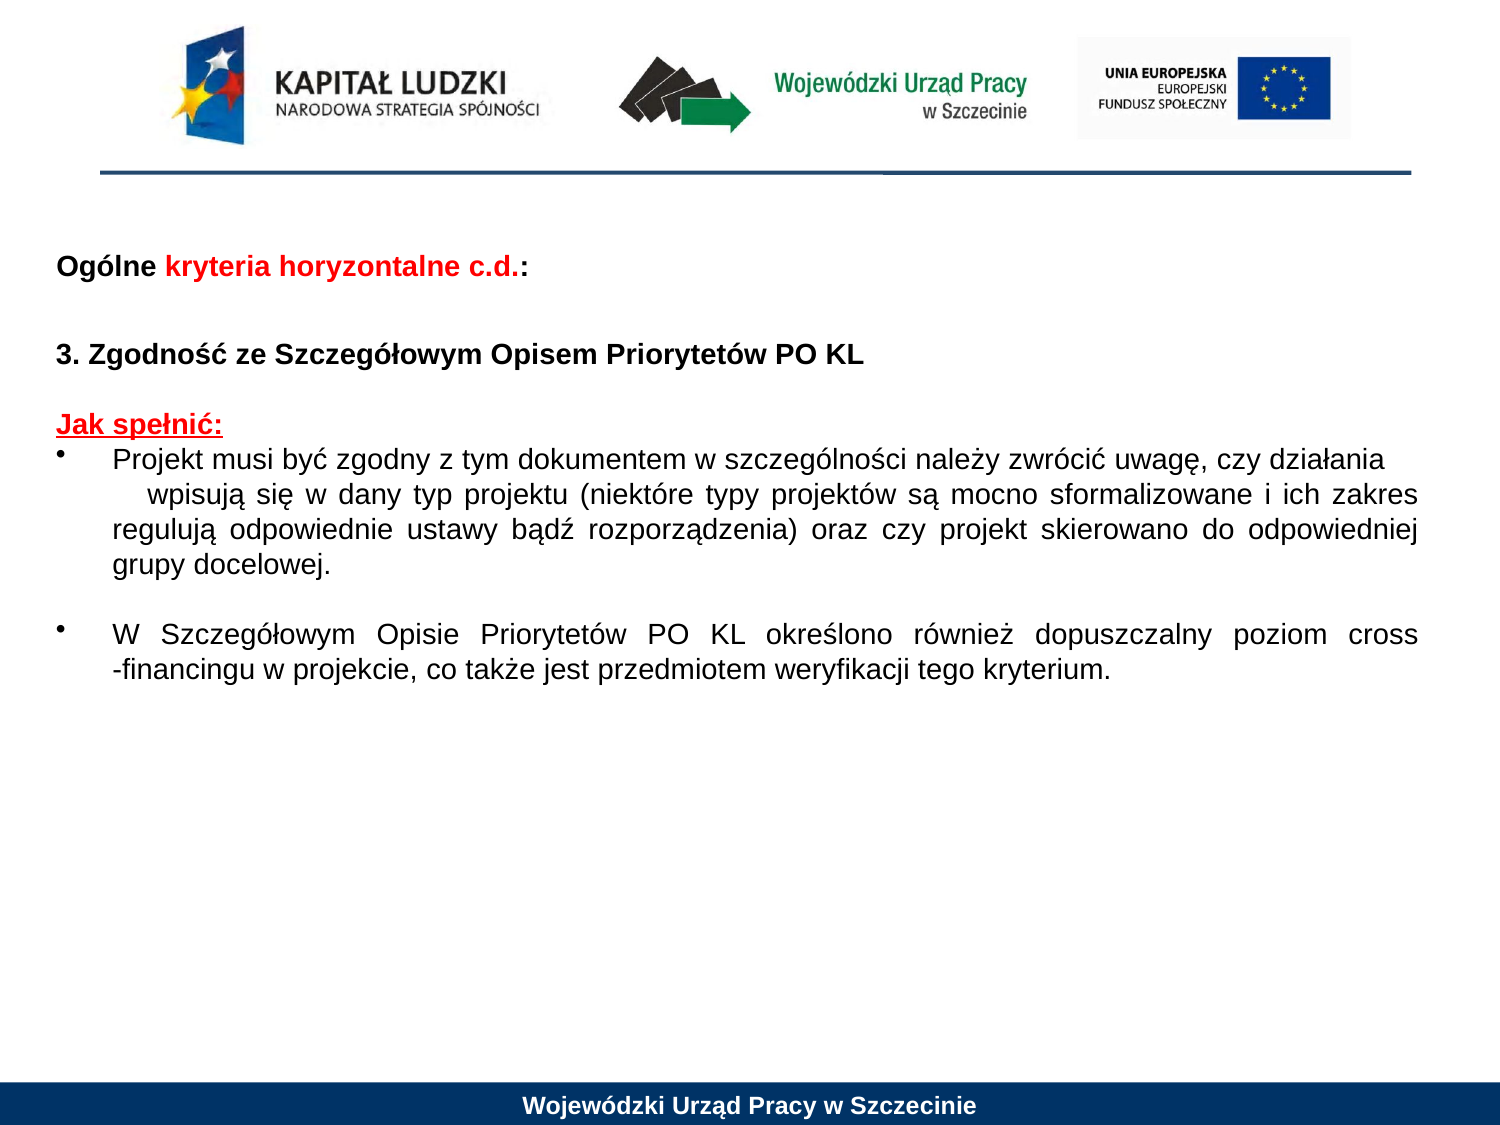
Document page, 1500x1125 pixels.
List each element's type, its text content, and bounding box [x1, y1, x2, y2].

picture [159, 24, 1353, 149]
text_box 3. Zgodność ze Szczegółowym Opisem Priorytetów PO KL Jak spełnić: Projekt musi być zgodny z tym dokumentem w szczególności należy zwrócić uwagę, czy działania wpisują się w dany typ projektu (niektóre typy projektów są mocno sformalizowane i ich zakres regulują odpowiednie ustawy bądź rozporządzenia) oraz czy projekt skierowano do odpowiedniej grupy docelowej. W Szczegółowym Opisie Priorytetów PO KL określono również dopuszczalny poziom cross -financingu w projekcie, co także jest przedmiotem weryfikacji tego kryterium. [41, 292, 1436, 693]
list Ogólne kryteria horyzontalne c.d.: [40, 198, 1392, 999]
